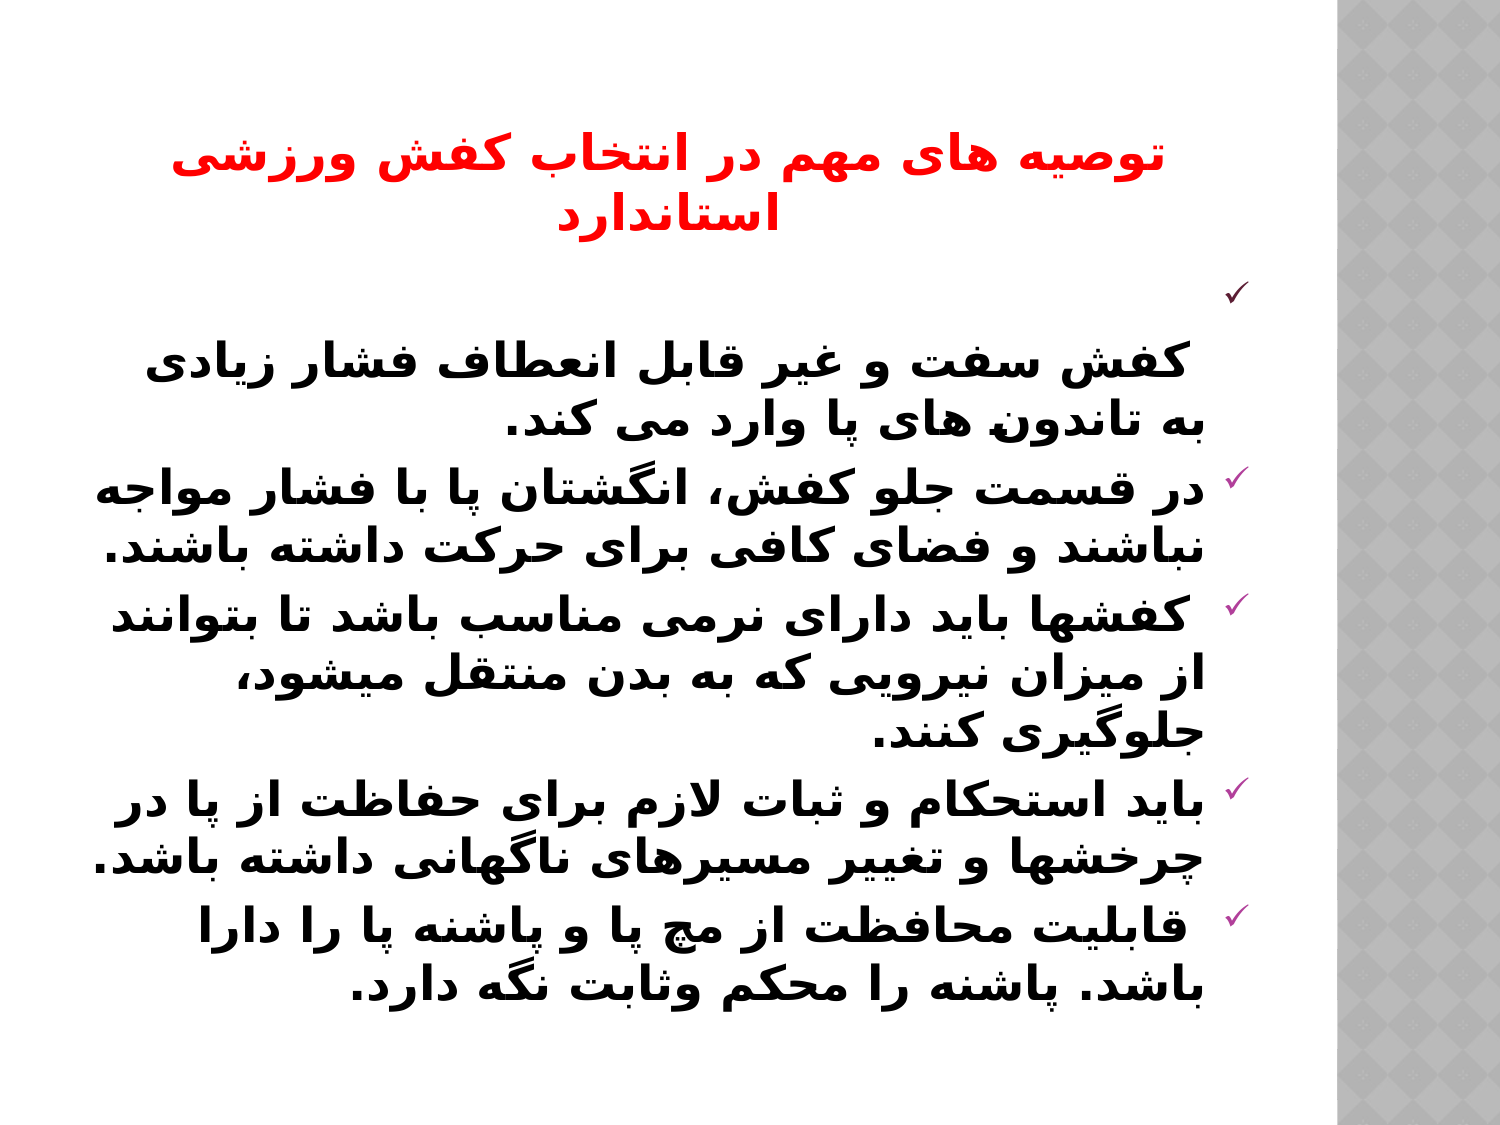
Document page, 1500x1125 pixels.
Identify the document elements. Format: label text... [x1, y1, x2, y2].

list كفش سفت و غیر قابل انعطاف فشار زیادی به تاندون های پا وارد می كند. در قسمت جلو کفش، انگشتان پا با فشار مواجه نباشند و فضای کافی برای حرکت داشته باشند. کفشها باید دارای نرمی مناسب باشد تا بتوانند از میزان نیرویی که به بدن منتقل میشود، جلوگیری کنند. باید استحکام و ثبات لازم برای حفاظت از پا در چرخشها و تغییر مسیرهای ناگهانی داشته باشد. قابلیت محافظت از مچ پا و پاشنه پا را دارا باشد. پاشنه را محکم وثابت نگه دارد. [75, 264, 1263, 1059]
title توصیه های مهم در انتخاب کفش ورزشی استاندارد [75, 52, 1263, 240]
